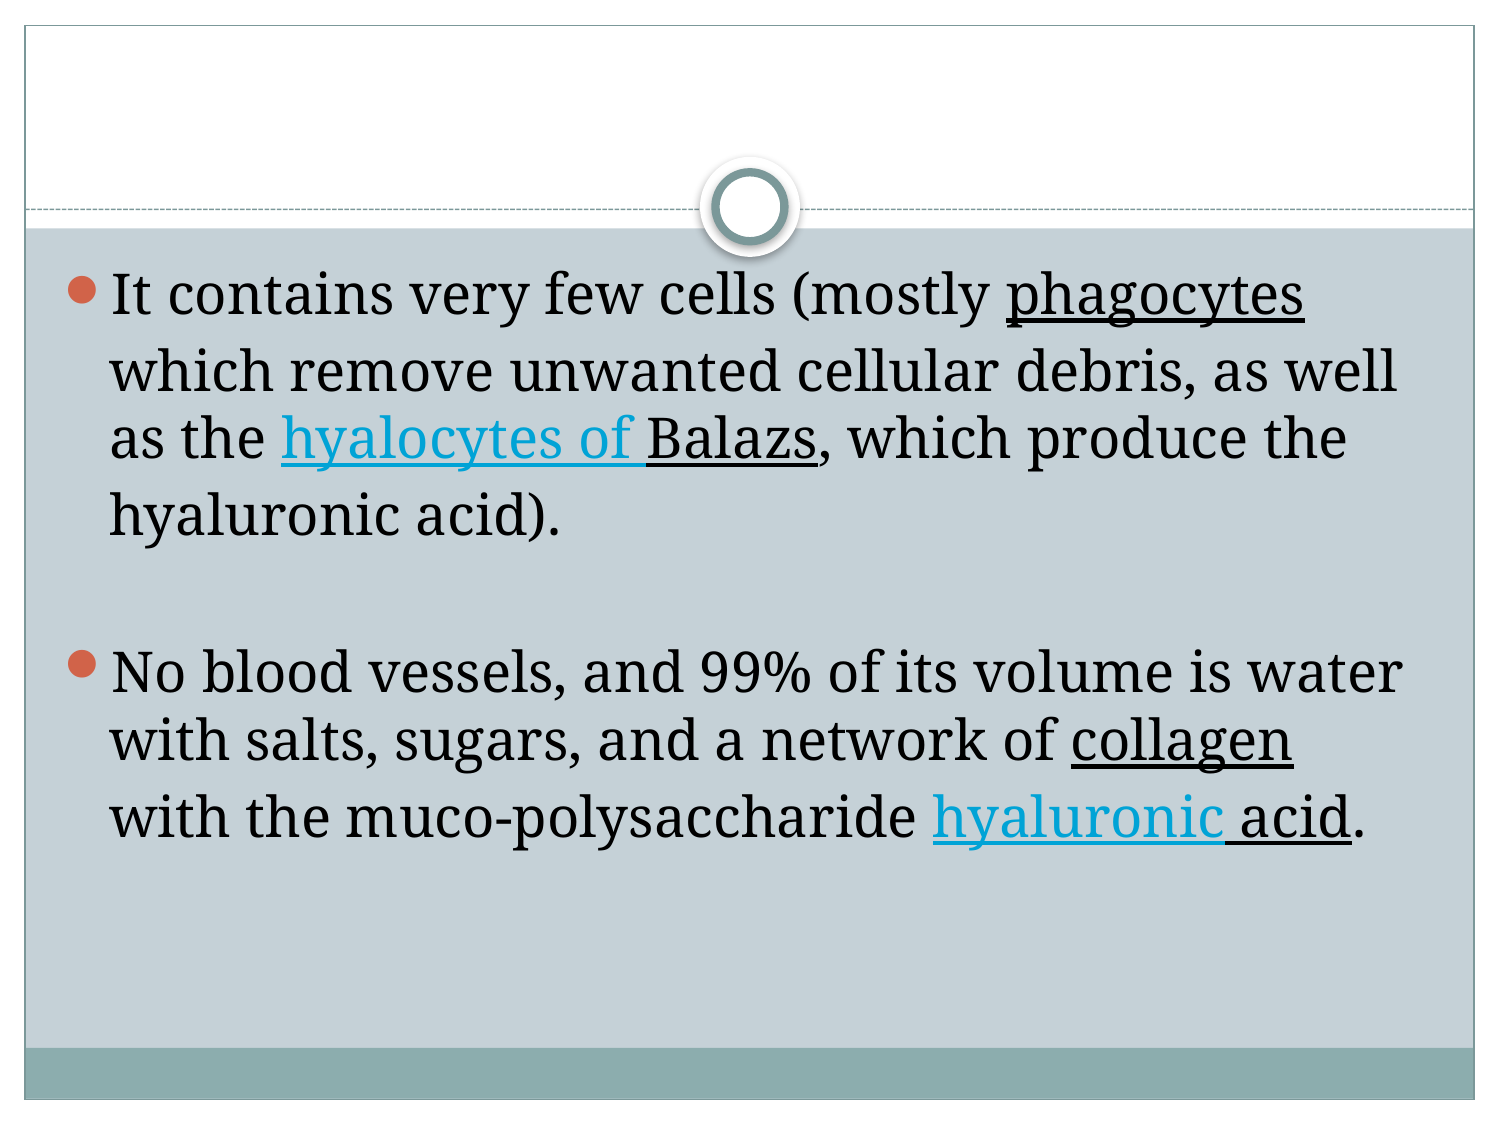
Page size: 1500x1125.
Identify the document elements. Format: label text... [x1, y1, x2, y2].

list It contains very few cells (mostly phagocytes which remove unwanted cellular debris, as well as the hyalocytes of Balazs, which produce the hyaluronic acid). No blood vessels, and 99% of its volume is water with salts, sugars, and a network of collagen with the muco-polysaccharide hyaluronic acid. [49, 250, 1445, 1001]
